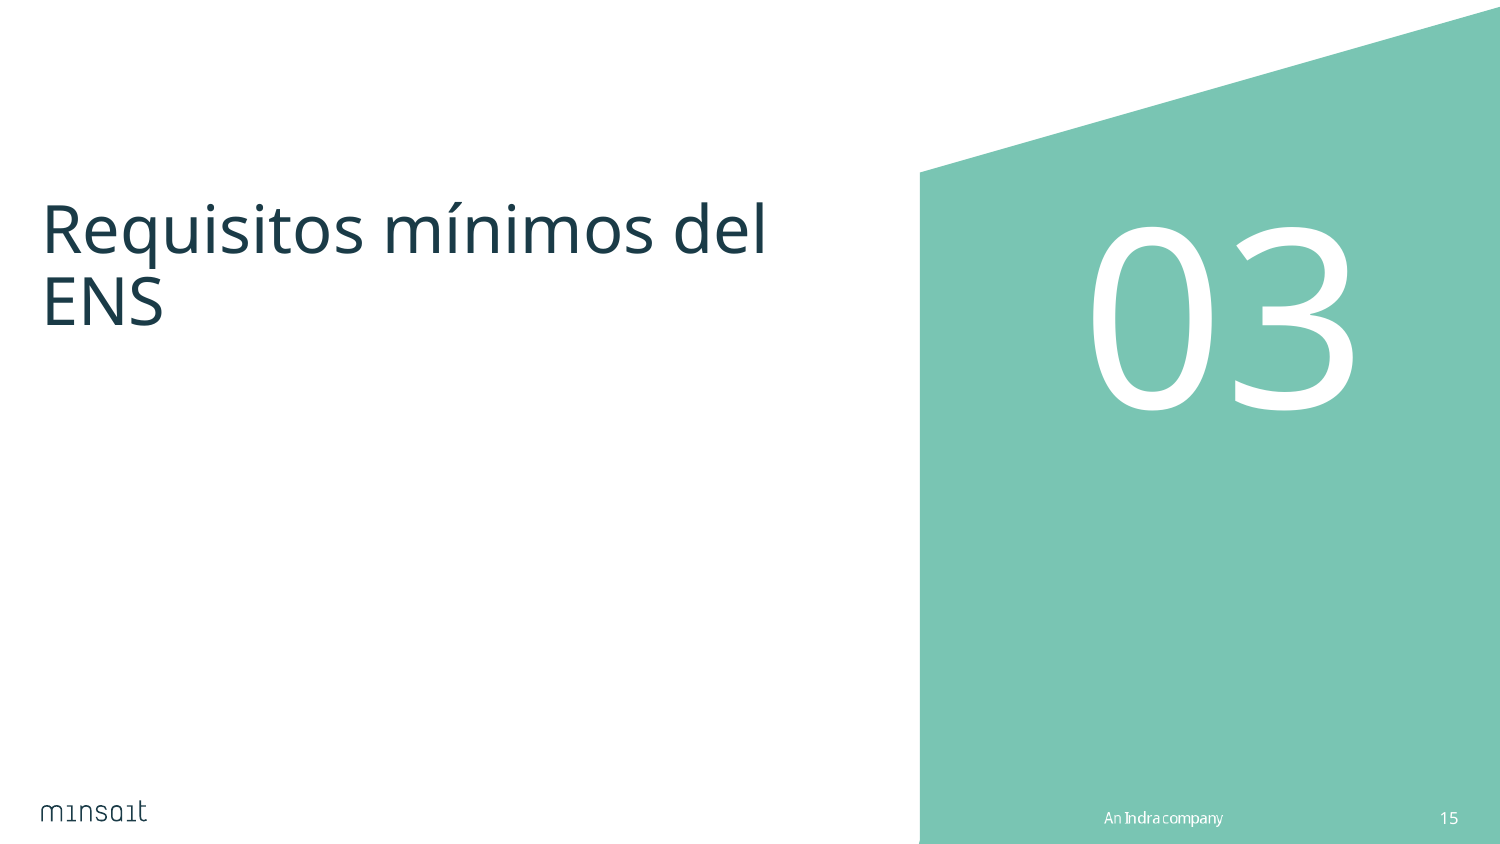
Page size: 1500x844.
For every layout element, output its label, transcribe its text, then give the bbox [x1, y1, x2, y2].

title Requisitos mínimos del ENS [41, 196, 909, 399]
list 03 [994, 184, 1454, 434]
